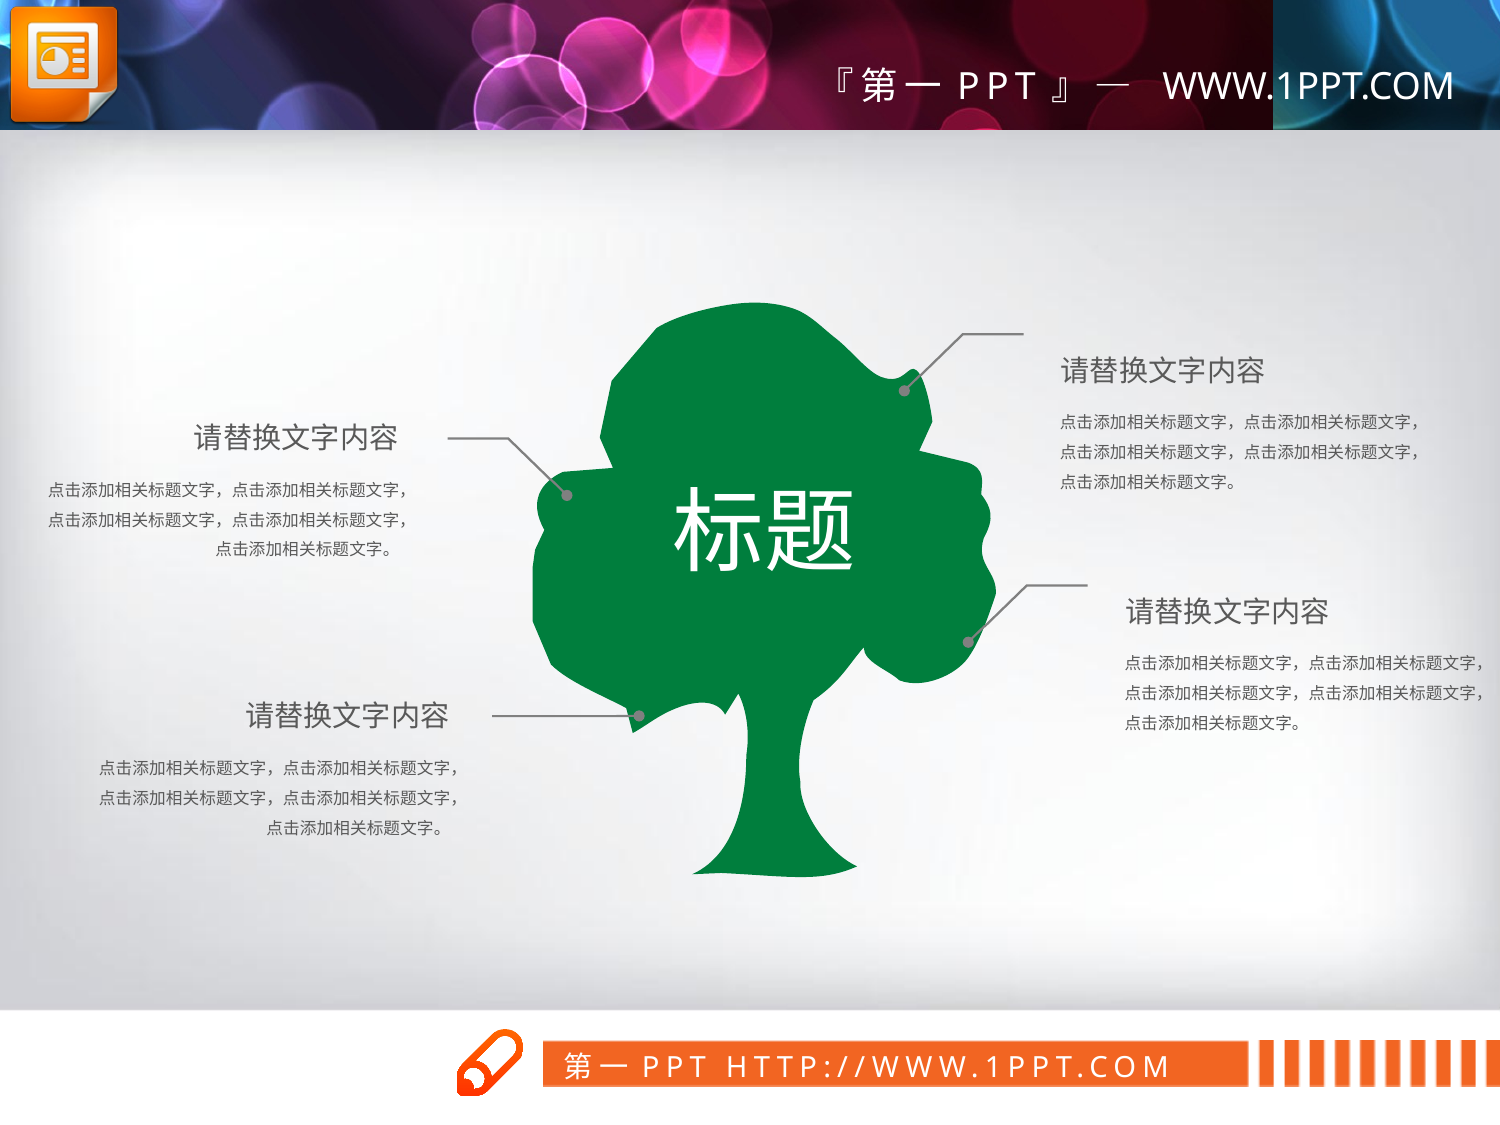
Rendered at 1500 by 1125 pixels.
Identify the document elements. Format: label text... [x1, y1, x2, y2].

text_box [492, 710, 646, 722]
text_box 请替换文字内容 [1110, 586, 1346, 636]
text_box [962, 583, 1088, 649]
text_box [447, 437, 573, 502]
picture [0, 0, 1500, 1012]
text_box 点击添加相关标题文字，点击添加相关标题文字，点击添加相关标题文字，点击添加相关标题文字，点击添加相关标题文字。 [1109, 636, 1495, 741]
text_box 请替换文字内容 [229, 690, 465, 741]
text_box 点击添加相关标题文字，点击添加相关标题文字，点击添加相关标题文字，点击添加相关标题文字，点击添加相关标题文字。 [29, 461, 415, 567]
text_box 请替换文字内容 [1045, 345, 1281, 395]
text_box 点击添加相关标题文字，点击添加相关标题文字，点击添加相关标题文字，点击添加相关标题文字，点击添加相关标题文字。 [1045, 394, 1430, 500]
text_box 点击添加相关标题文字，点击添加相关标题文字，点击添加相关标题文字，点击添加相关标题文字，点击添加相关标题文字。 [80, 740, 466, 845]
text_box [898, 332, 1024, 397]
text_box 请替换文字内容 [178, 412, 414, 462]
picture [543, 1040, 1500, 1087]
text_box 标题 [532, 302, 995, 878]
